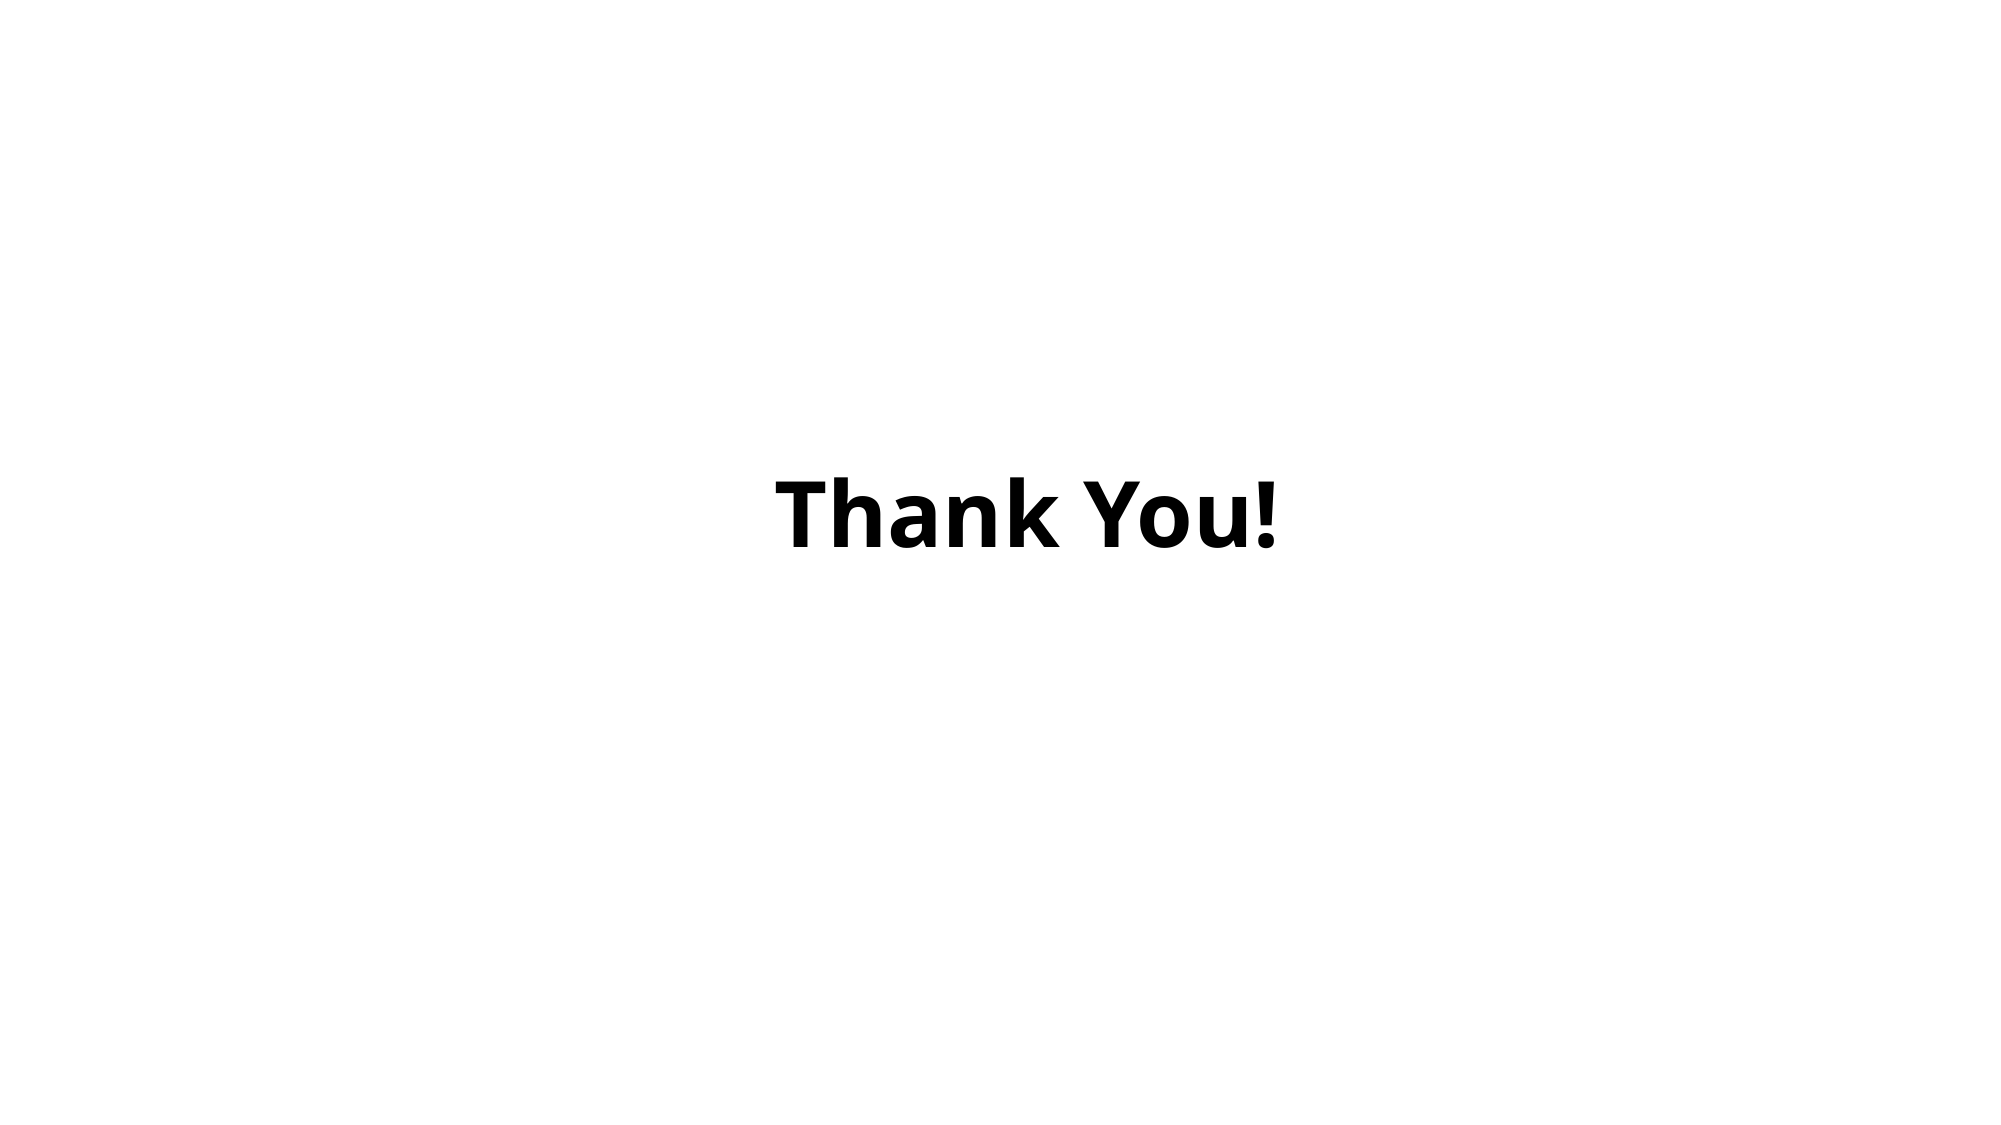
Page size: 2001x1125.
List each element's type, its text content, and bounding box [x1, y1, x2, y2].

title Thank You! [164, 409, 1890, 627]
